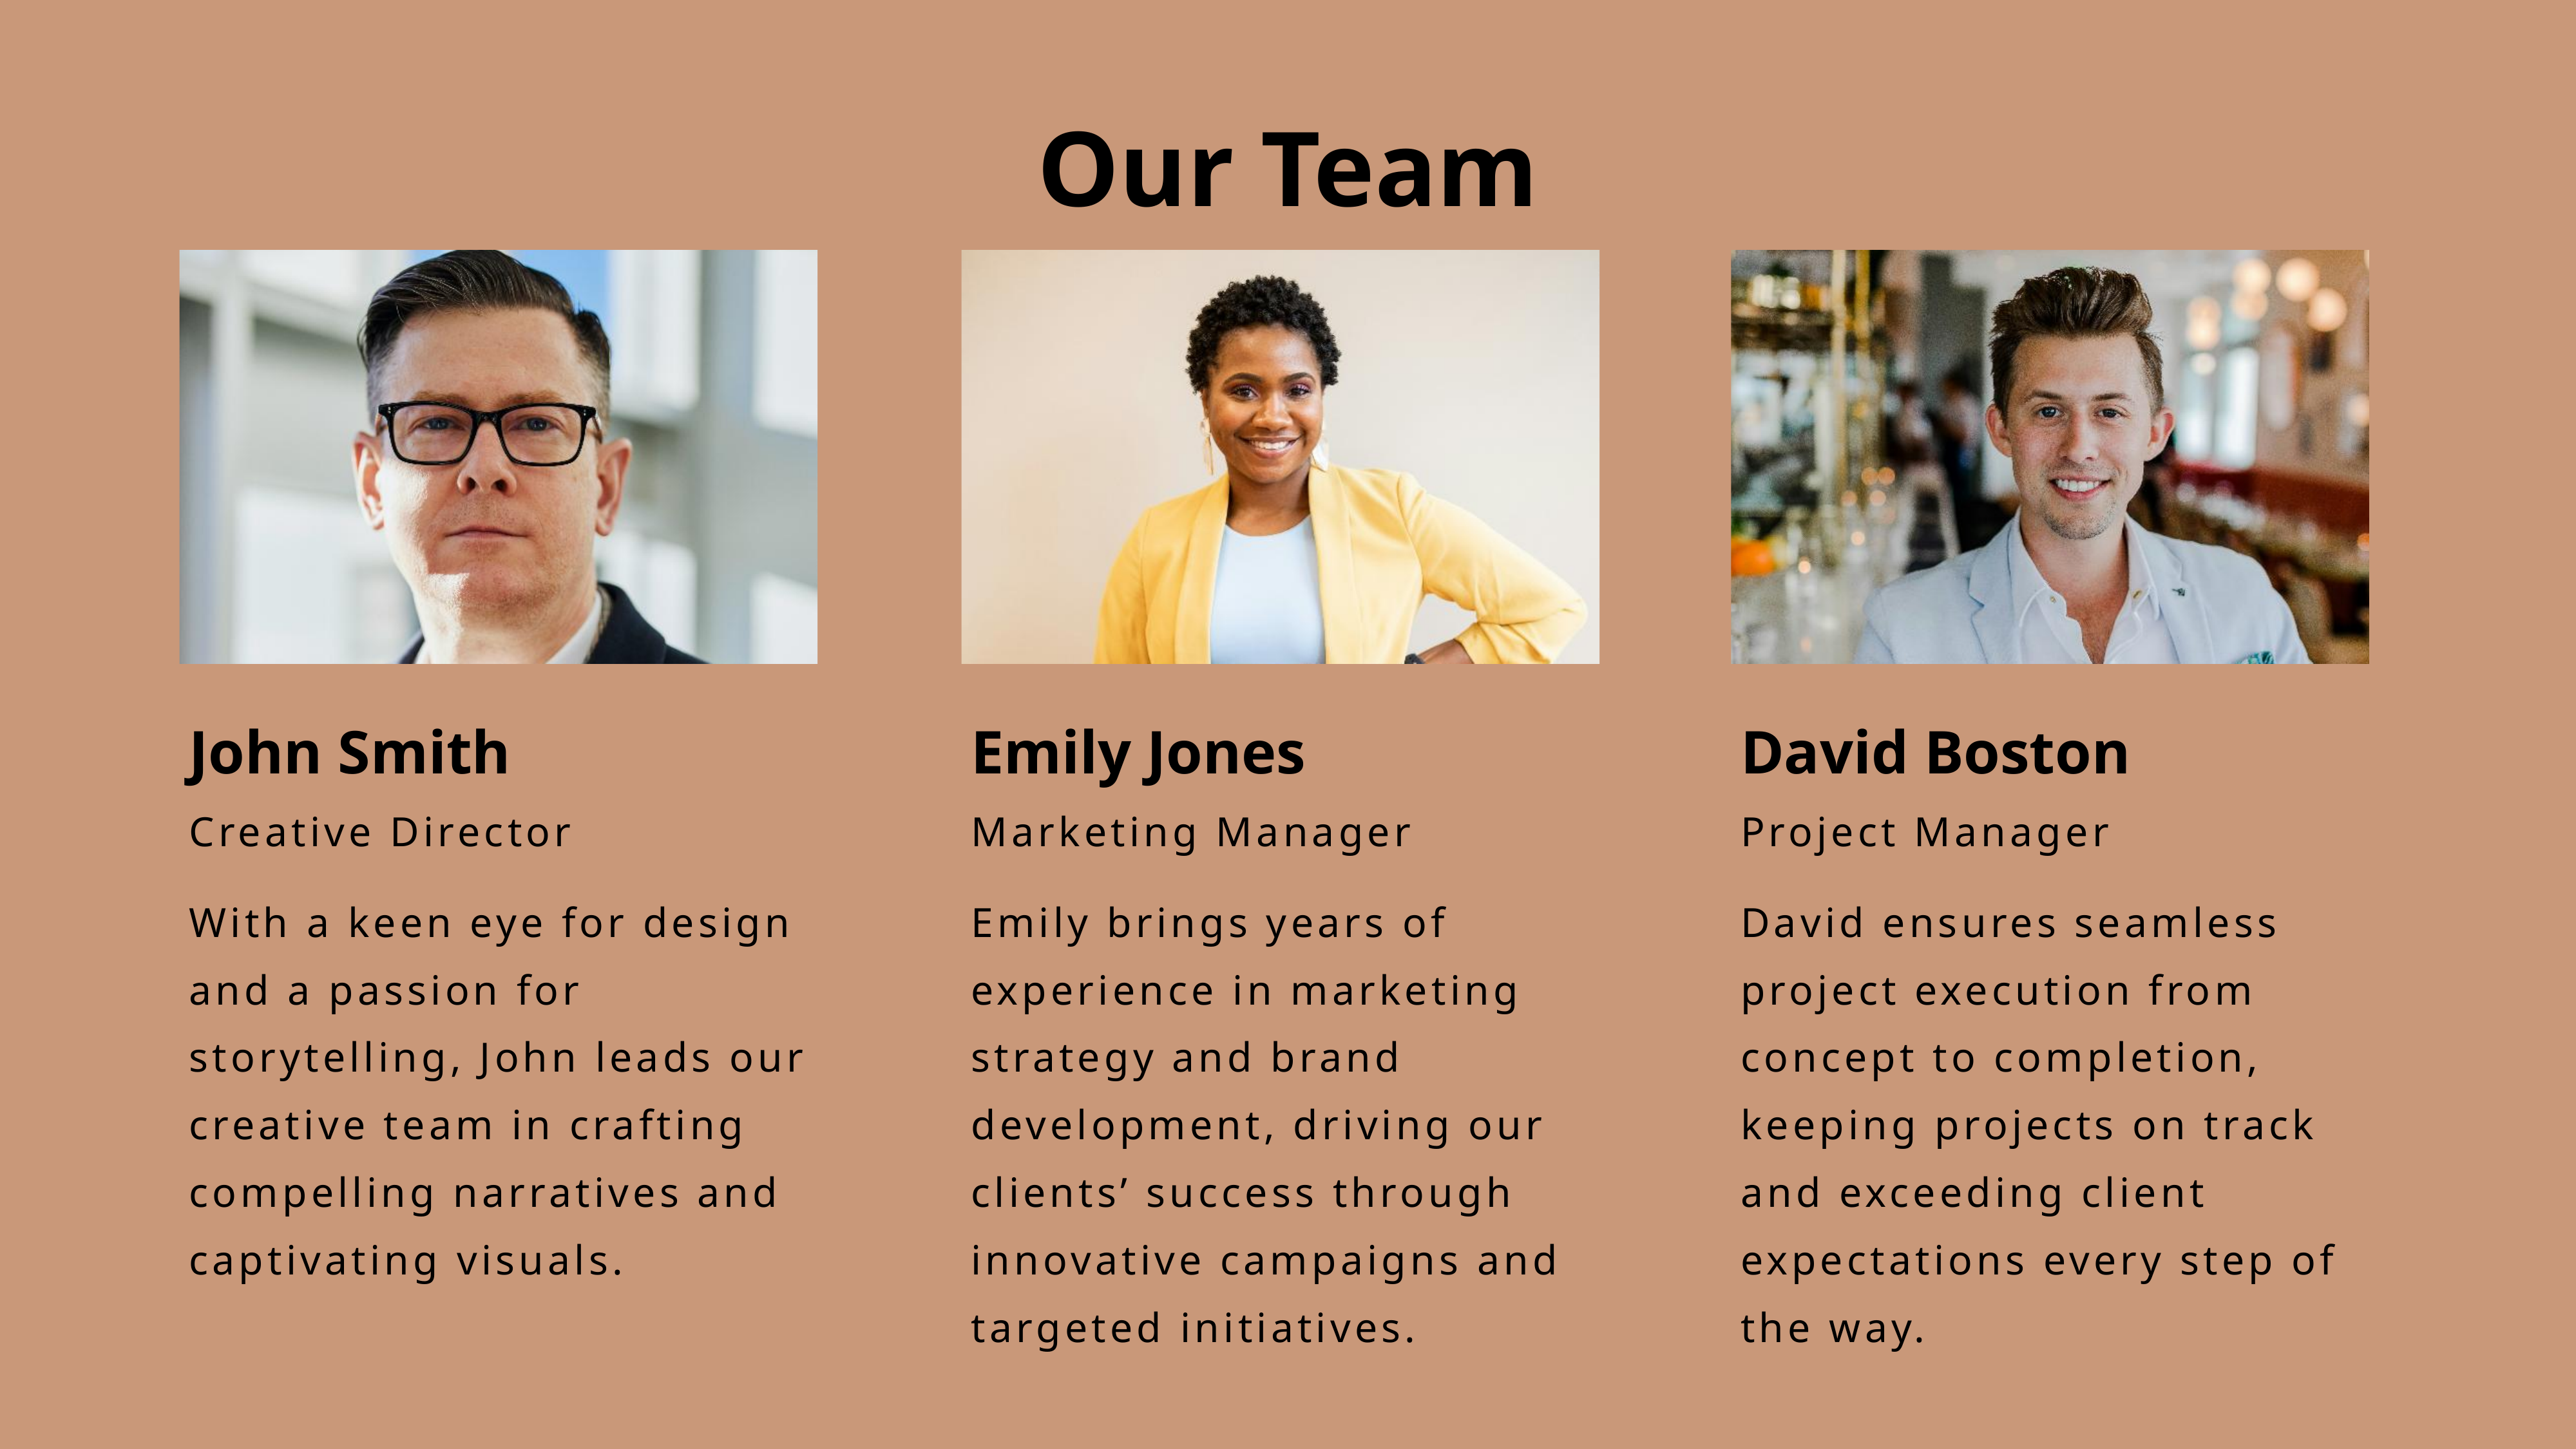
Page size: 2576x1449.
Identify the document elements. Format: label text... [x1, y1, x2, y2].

text_box Emily Jones [961, 703, 1639, 790]
text_box With a keen eye for design and a passion for storytelling, John leads our creative team in crafting compelling narratives and captivating visuals. [179, 873, 845, 1288]
text_box Our Team [893, 86, 1683, 232]
picture [1731, 250, 2369, 664]
text_box Project Manager [1731, 790, 2408, 860]
picture [961, 250, 1600, 664]
text_box Emily brings years of experience in marketing strategy and brand development, driving our clients’ success through innovative campaigns and targeted initiatives. [961, 873, 1639, 1356]
text_box Creative Director [179, 790, 845, 860]
text_box David ensures seamless project execution from concept to completion, keeping projects on track and exceeding client expectations every step of the way. [1731, 873, 2408, 1356]
picture [179, 250, 818, 664]
text_box John Smith [179, 703, 845, 790]
text_box Marketing Manager [961, 790, 1639, 860]
text_box David Boston [1731, 703, 2408, 790]
